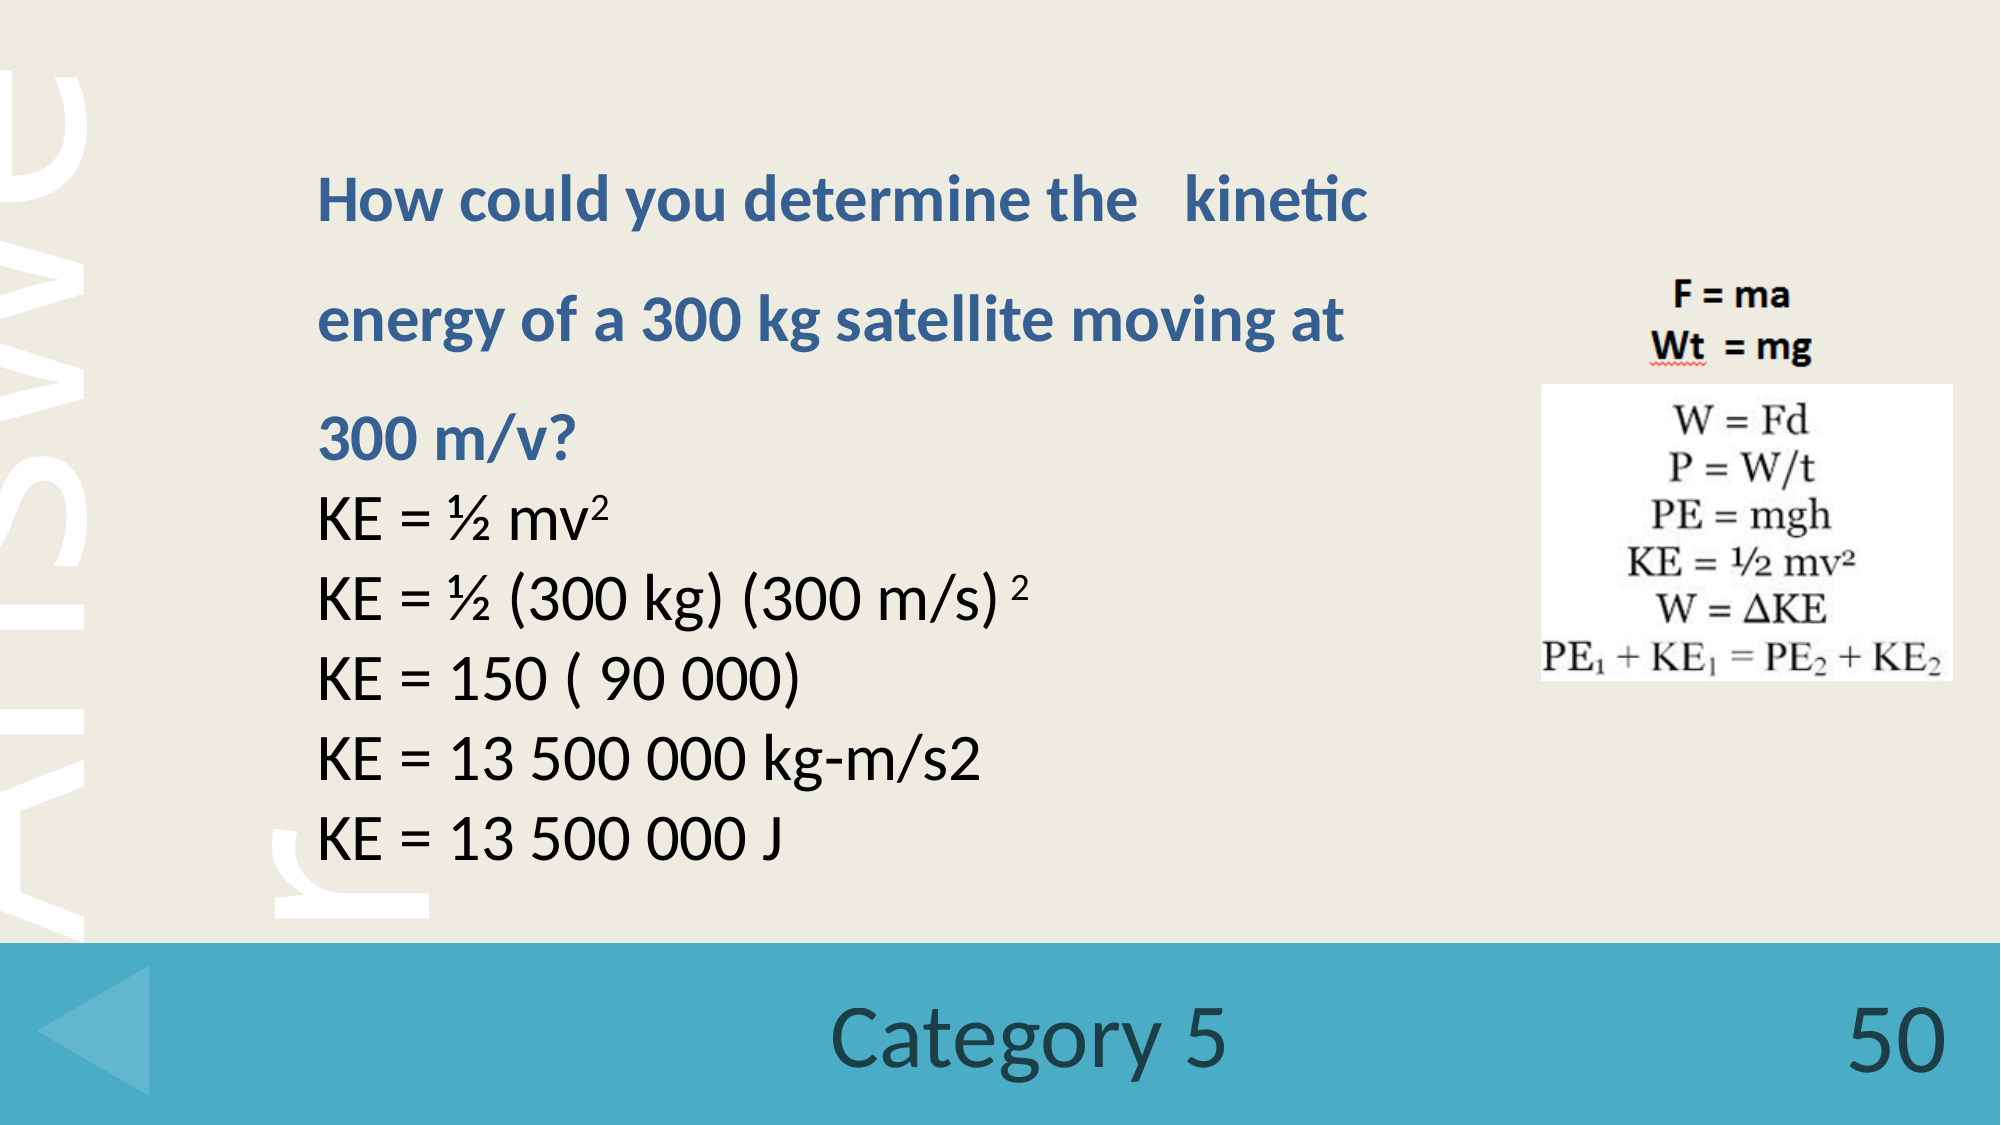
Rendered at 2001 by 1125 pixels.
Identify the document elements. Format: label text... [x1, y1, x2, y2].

list 50 [1931, 967, 1963, 1097]
title Category 5 [130, 937, 1931, 1125]
list How could you determine the kinetic energy of a 300 kg satellite moving at 300 m/v? KE = ½ mv2 KE = ½ (300 kg) (300 m/s) 2 KE = 150 ( 90 000) KE = 13 500 000 kg-m/s2 KE = 13 500 000 J [302, 157, 1476, 831]
picture [1541, 267, 1953, 695]
